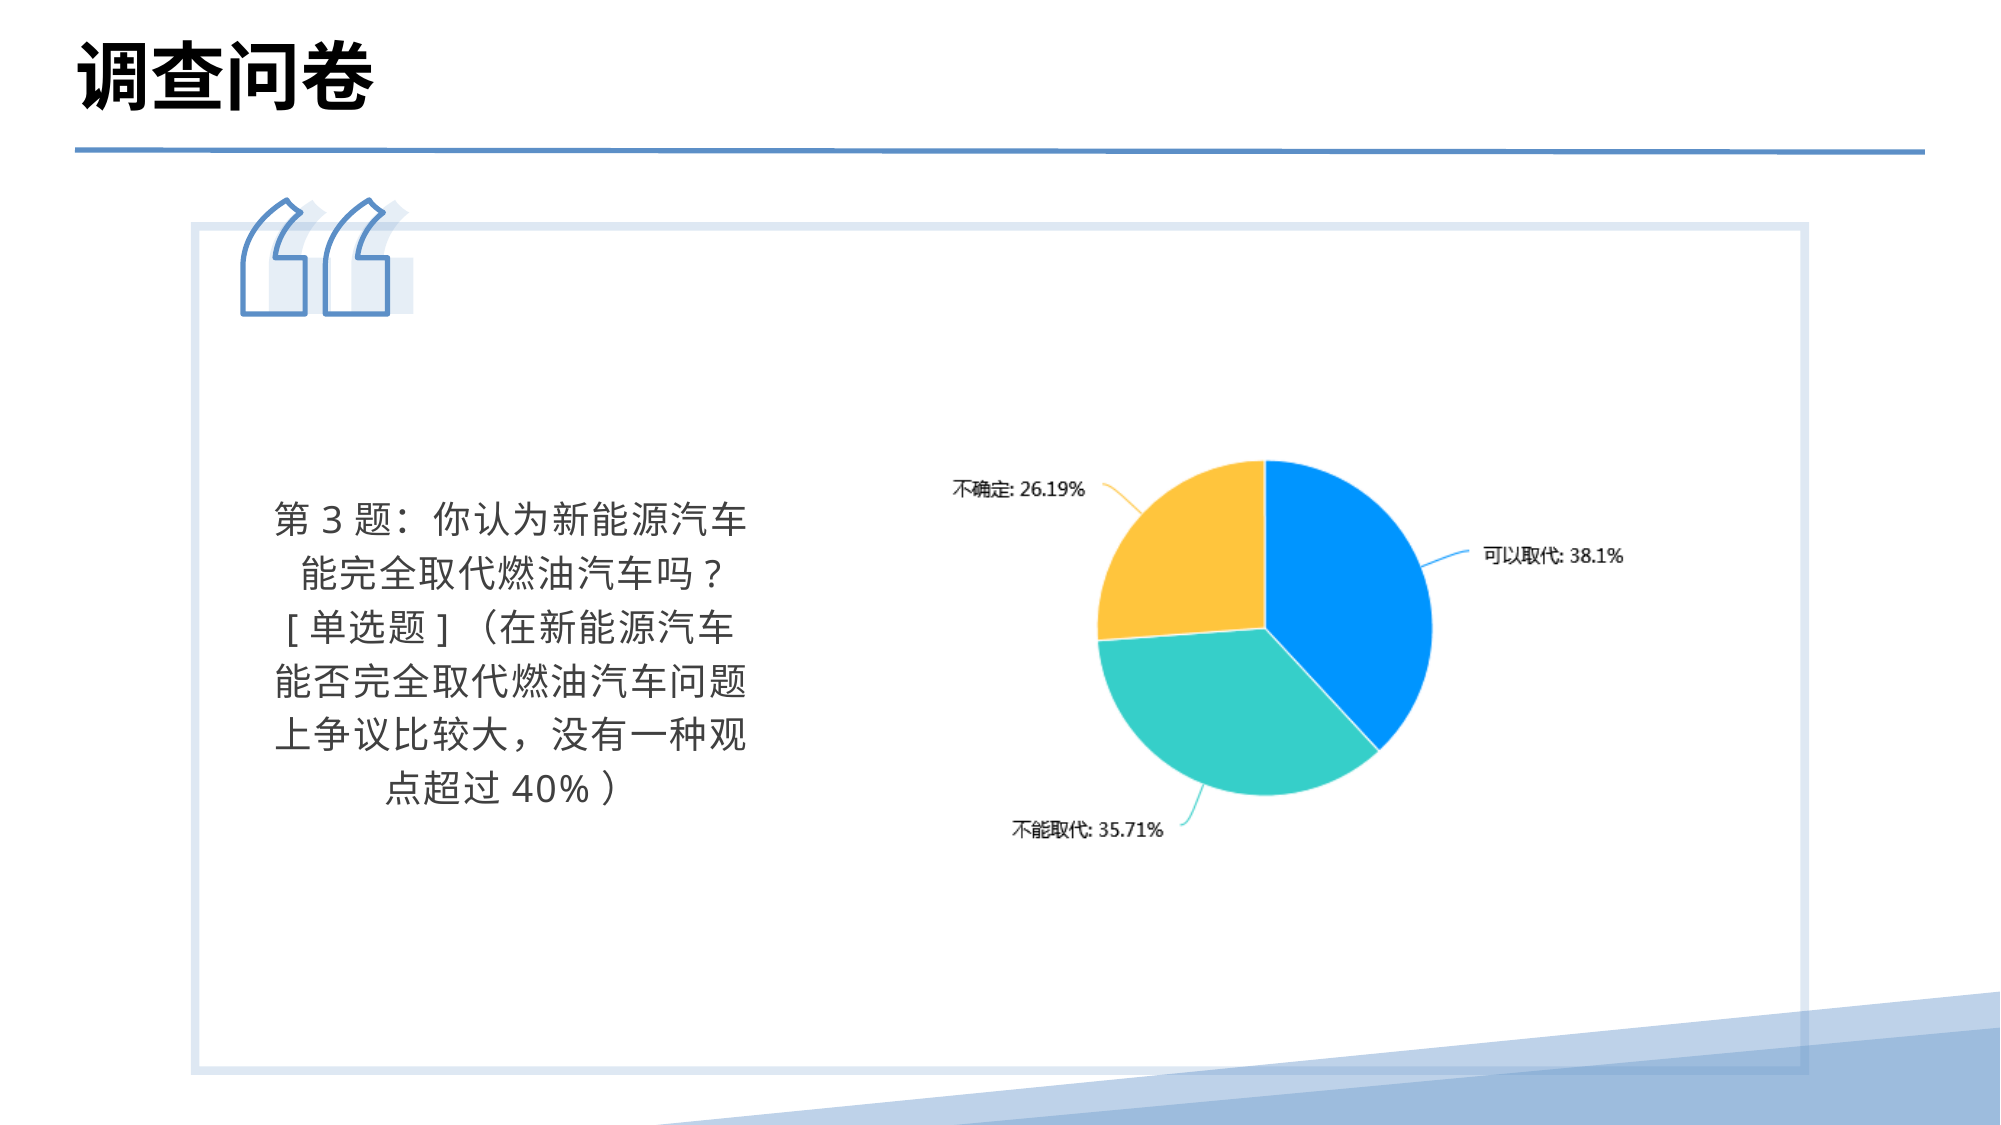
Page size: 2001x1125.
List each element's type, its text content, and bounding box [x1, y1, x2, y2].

text_box [388, 256, 415, 316]
text_box [359, 199, 411, 256]
text_box 第3题：你认为新能源汽车能完全取代燃油汽车吗? [单选题]（在新能源汽车能否完全取代燃油汽车问题上争议比较大，没有一种观点超过40%） [256, 479, 767, 818]
picture [830, 431, 1700, 866]
text_box [306, 256, 325, 316]
text_box [324, 199, 389, 316]
text_box 调查问卷 [75, 24, 1925, 125]
text_box [277, 199, 328, 256]
text_box [190, 221, 656, 1076]
text_box [394, 221, 1810, 991]
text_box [74, 149, 1925, 153]
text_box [656, 991, 2000, 1125]
text_box [241, 199, 307, 316]
